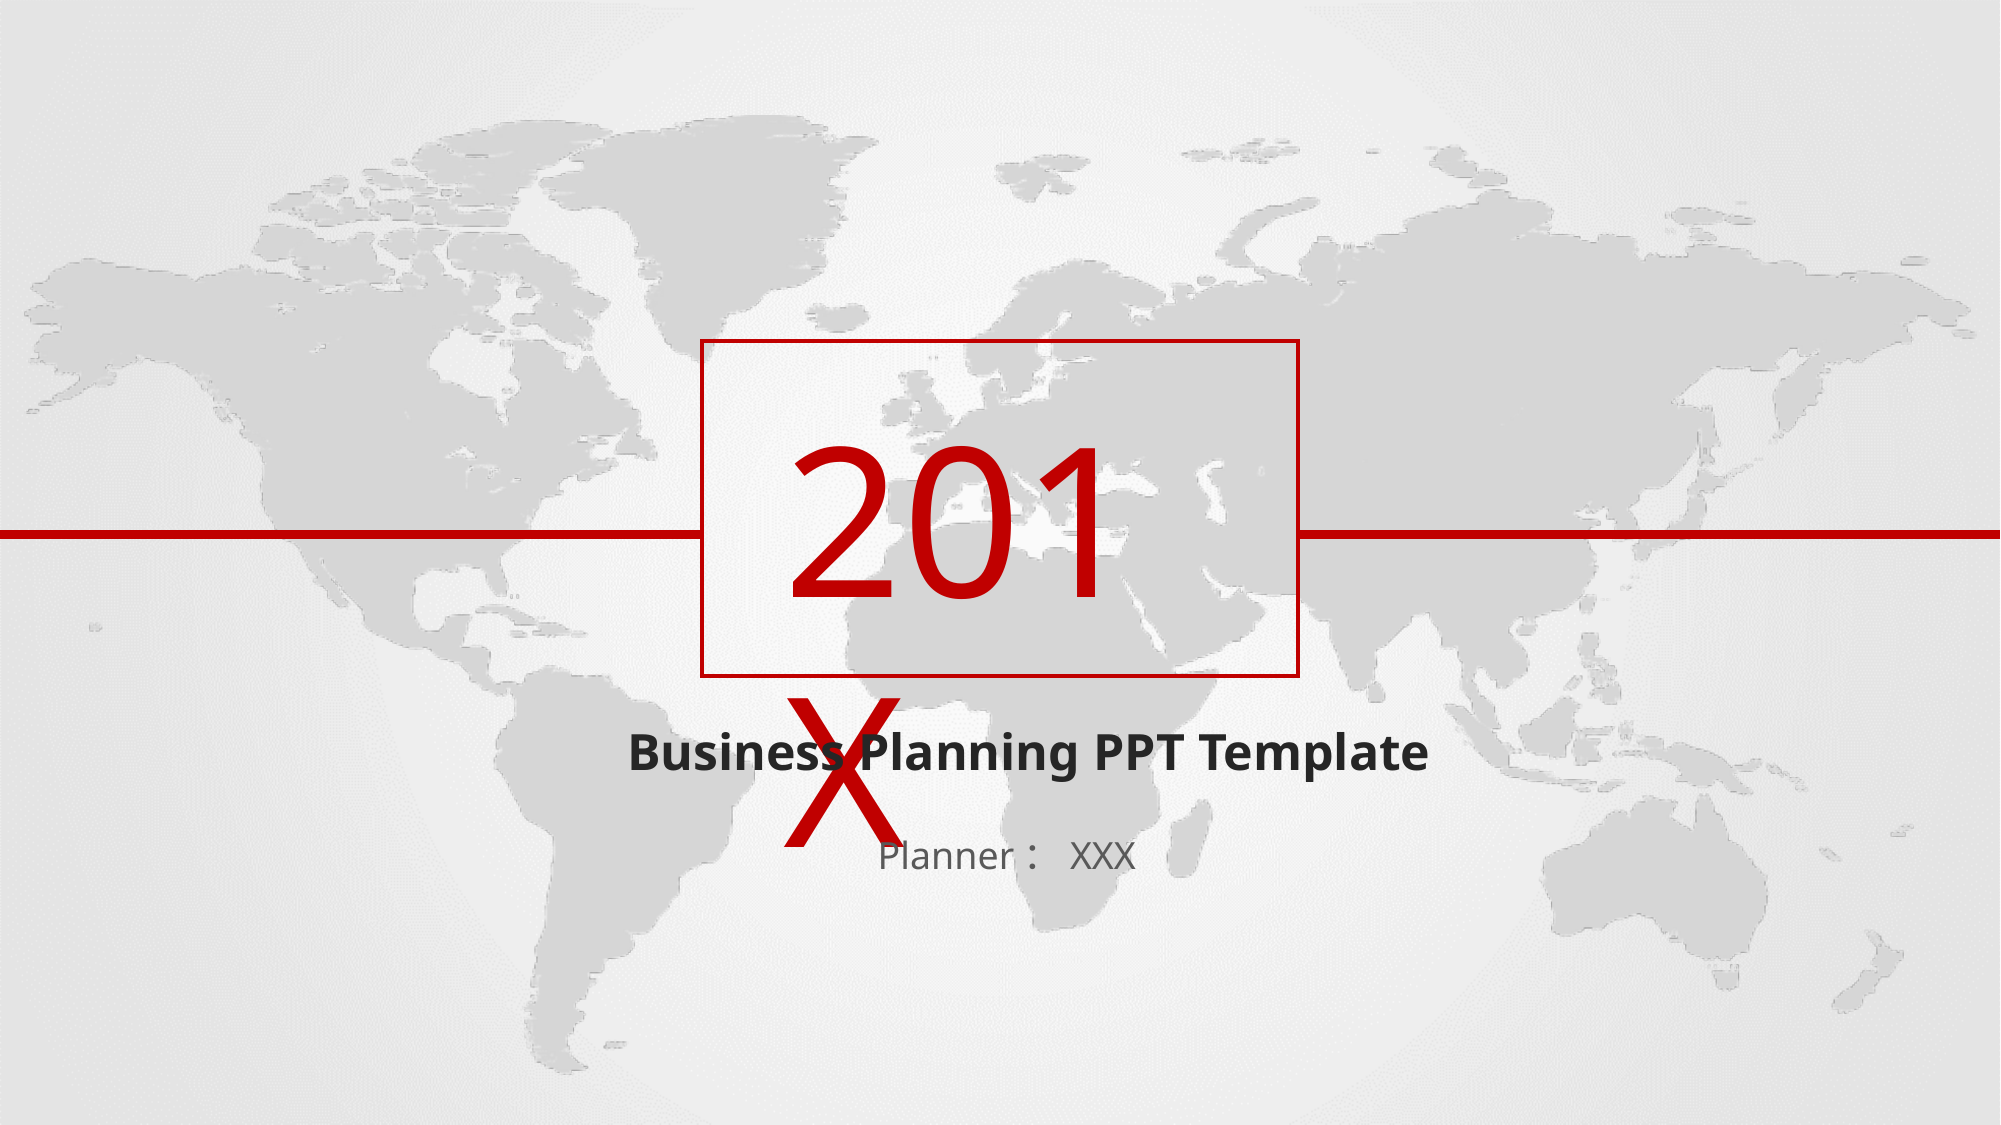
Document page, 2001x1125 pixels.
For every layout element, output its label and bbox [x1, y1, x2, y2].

text_box [0, 530, 17, 538]
picture [0, 0, 2001, 1125]
text_box [1984, 530, 2000, 538]
